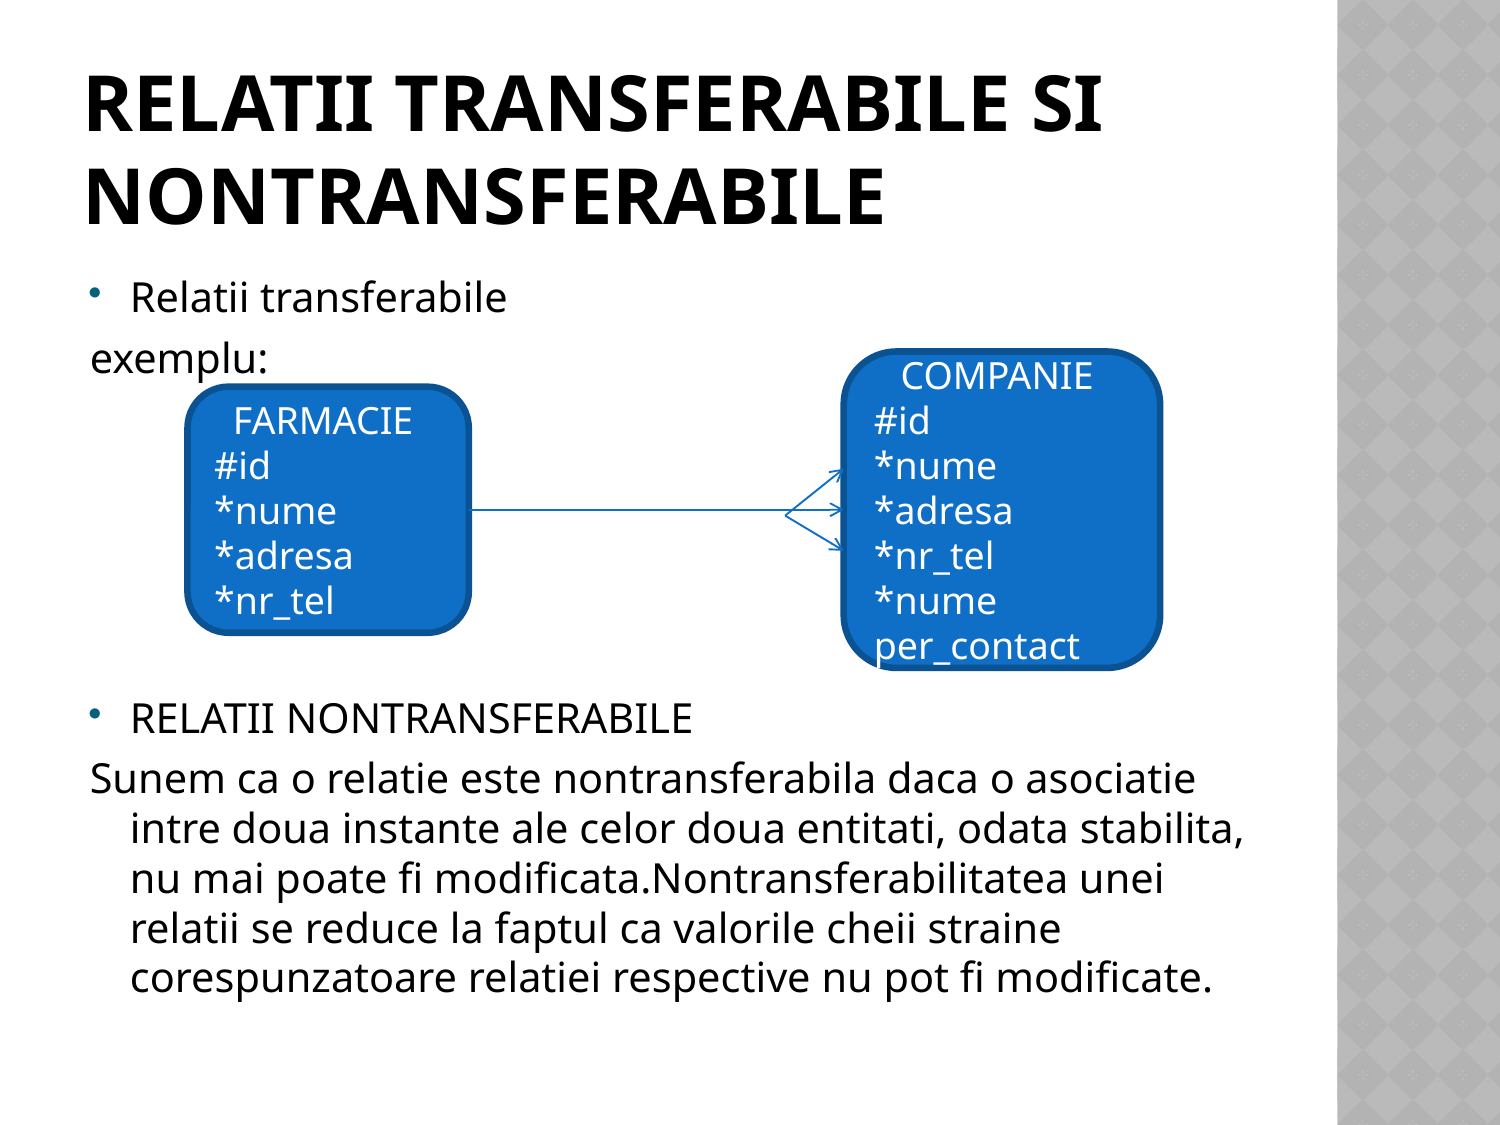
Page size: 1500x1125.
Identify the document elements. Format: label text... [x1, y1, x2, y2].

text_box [784, 515, 845, 552]
title RELATII TRANSFERABILE SI NONTRANSFERABILE [75, 52, 1263, 240]
text_box FARMACIE #id *nume *adresa *nr_tel [184, 383, 473, 637]
text_box COMPANIE #id *nume *adresa *nr_tel *nume per_contact [840, 348, 1164, 672]
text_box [784, 468, 845, 515]
list Relatii transferabile exemplu: RELATII NONTRANSFERABILE Sunem ca o relatie este nontransferabila daca o asociatie intre doua instante ale celor doua entitati, odata stabilita, nu mai poate fi modificata.Nontransferabilitatea unei relatii se reduce la faptul ca valorile cheii straine corespunzatoare relatiei respective nu pot fi modificate. [75, 264, 1263, 1059]
